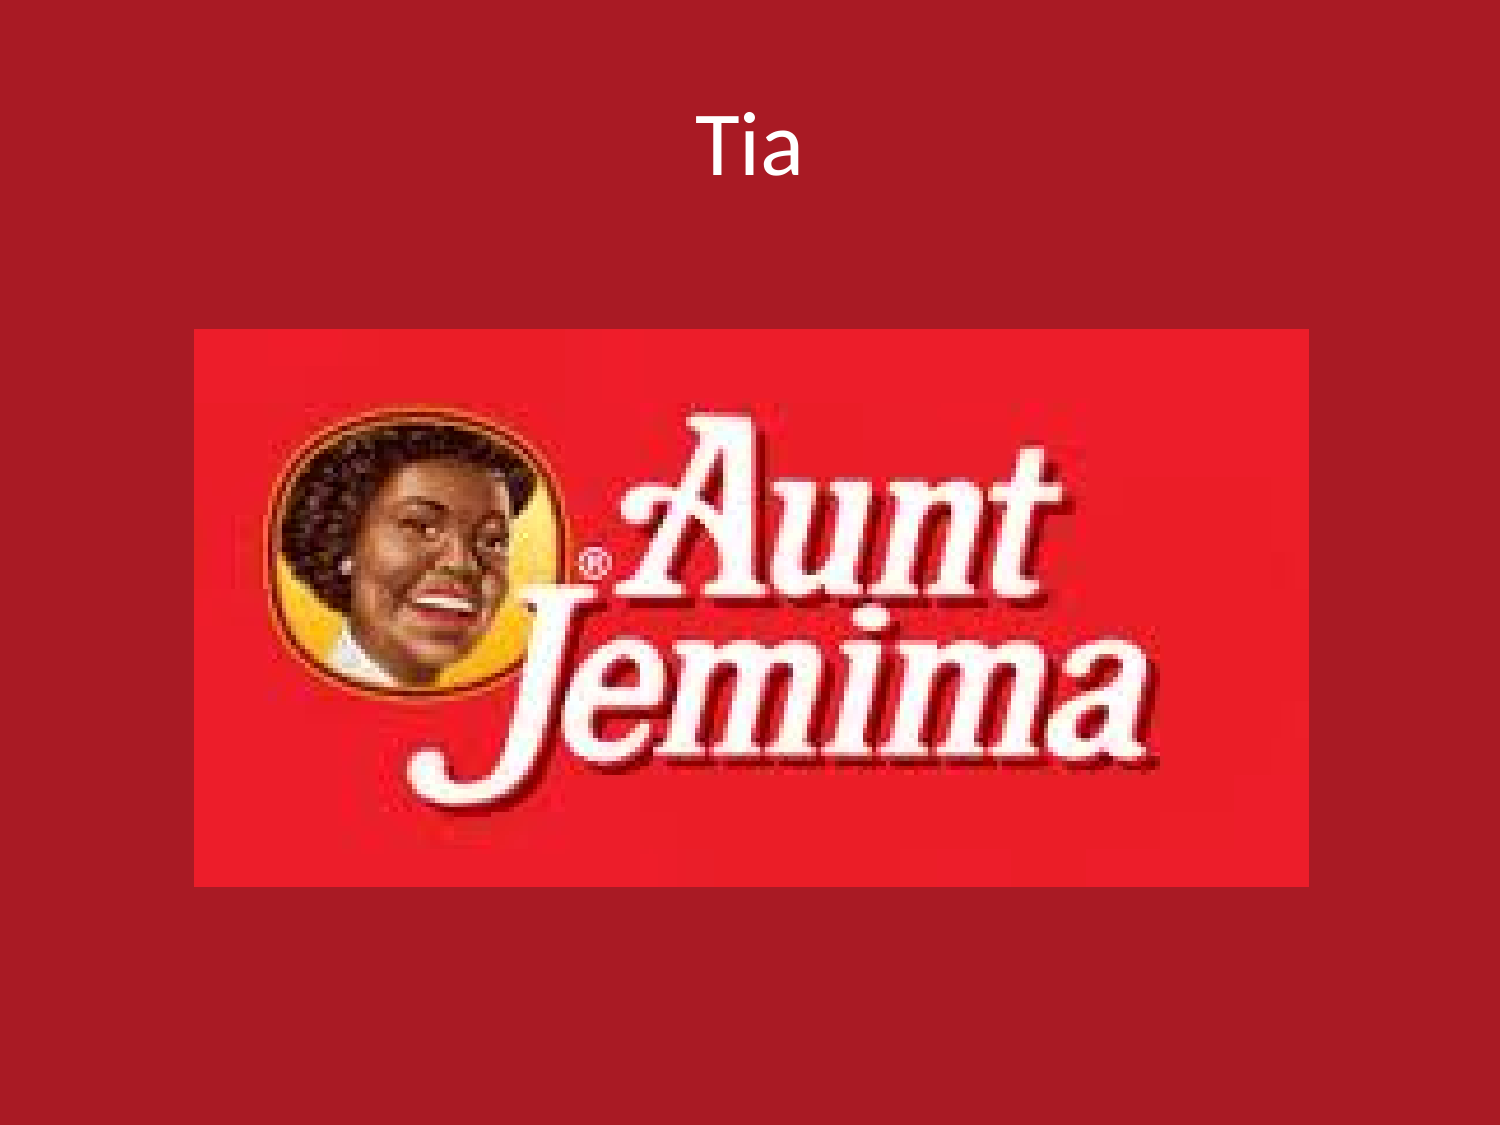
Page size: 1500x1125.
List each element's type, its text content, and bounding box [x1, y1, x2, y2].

picture [194, 329, 1309, 887]
title Tia [75, 45, 1425, 233]
